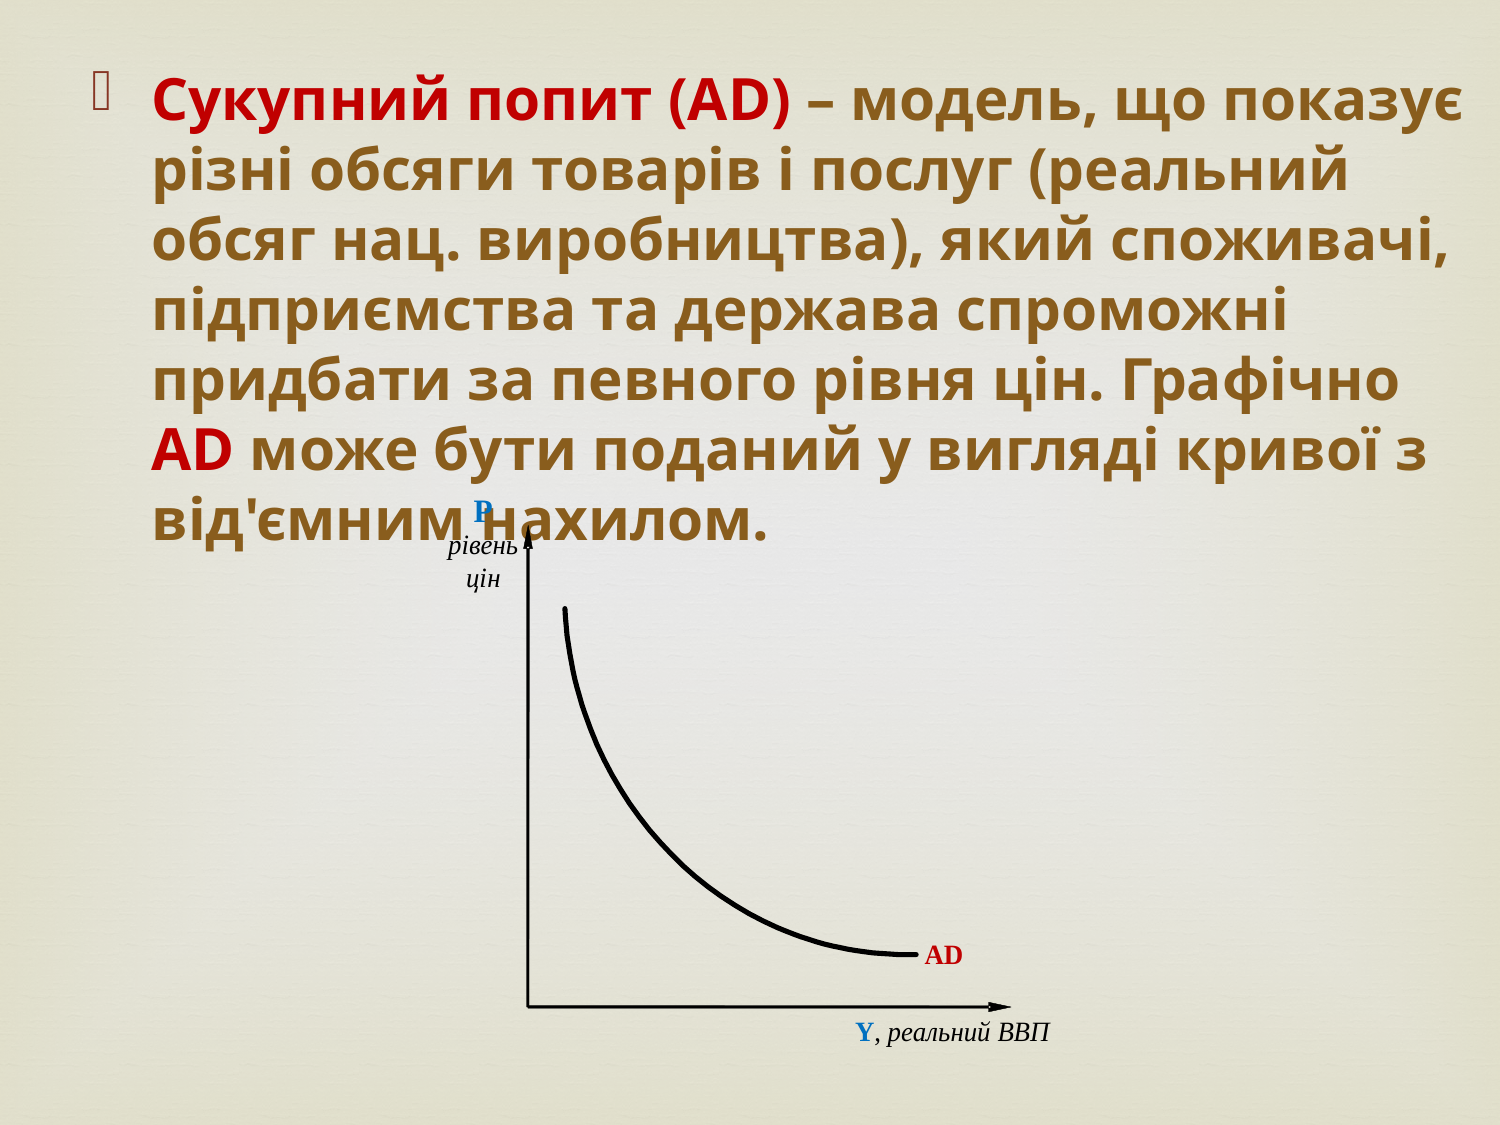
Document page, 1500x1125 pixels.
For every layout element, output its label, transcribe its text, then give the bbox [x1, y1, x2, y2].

text_box Сукупний попит (AD) – модель, що показує різні обсяги товарів і послуг (реальний обсяг нац. виробництва), який споживачі, підприємства та держава спроможні придбати за певного рівня цін. Графічно AD може бути поданий у вигляді кривої з від'ємним нахилом. [76, 54, 1483, 1071]
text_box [406, 482, 1070, 1071]
